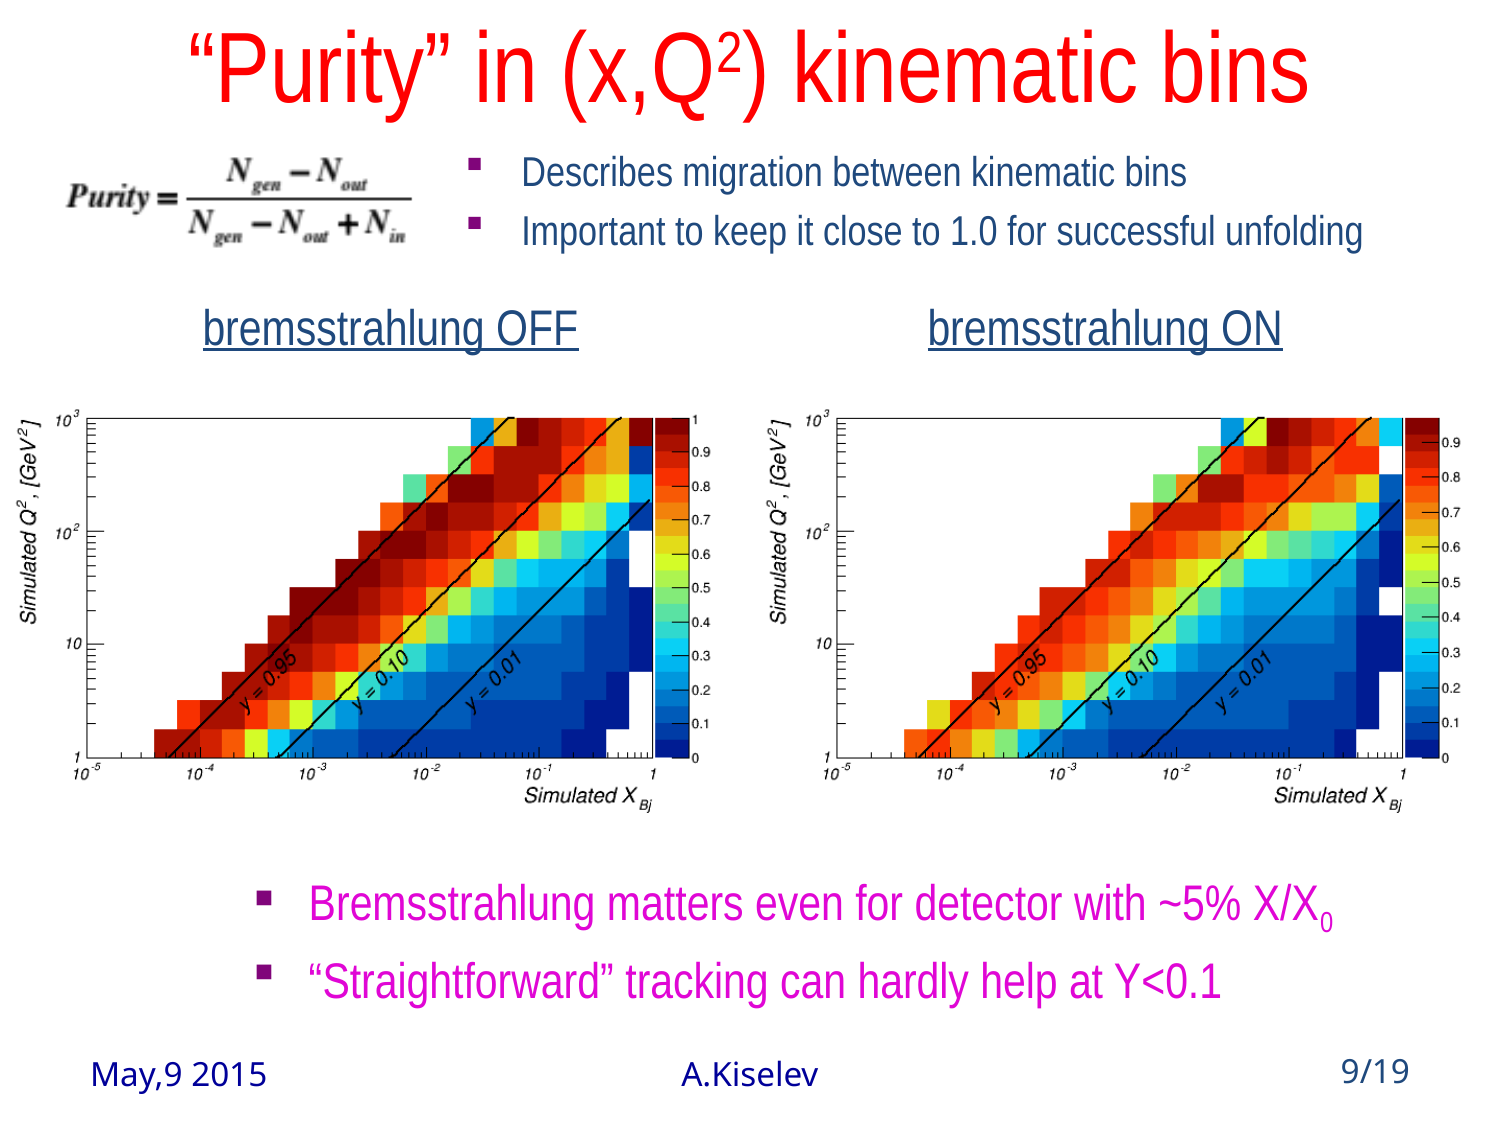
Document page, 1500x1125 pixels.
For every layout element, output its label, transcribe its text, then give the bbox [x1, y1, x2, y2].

text_box bremsstrahlung OFF [187, 287, 613, 373]
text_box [62, 149, 413, 251]
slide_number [75, 1042, 425, 1103]
text_box bremsstrahlung ON [912, 287, 1338, 373]
footer A.Kiselev [512, 1042, 988, 1103]
text_box Describes migration between kinematic bins Important to keep it close to 1.0 for successful unfolding [450, 137, 1463, 263]
text_box Bremsstrahlung matters even for detector with ~5% X/X0 “Straightforward” tracking can hardly help at Y<0.1 [237, 862, 1388, 1000]
title “Purity” in (x,Q2) kinematic bins [0, 0, 1500, 125]
picture [749, 374, 1476, 815]
picture [0, 374, 726, 815]
slide_number 9/19 [1074, 1042, 1425, 1103]
